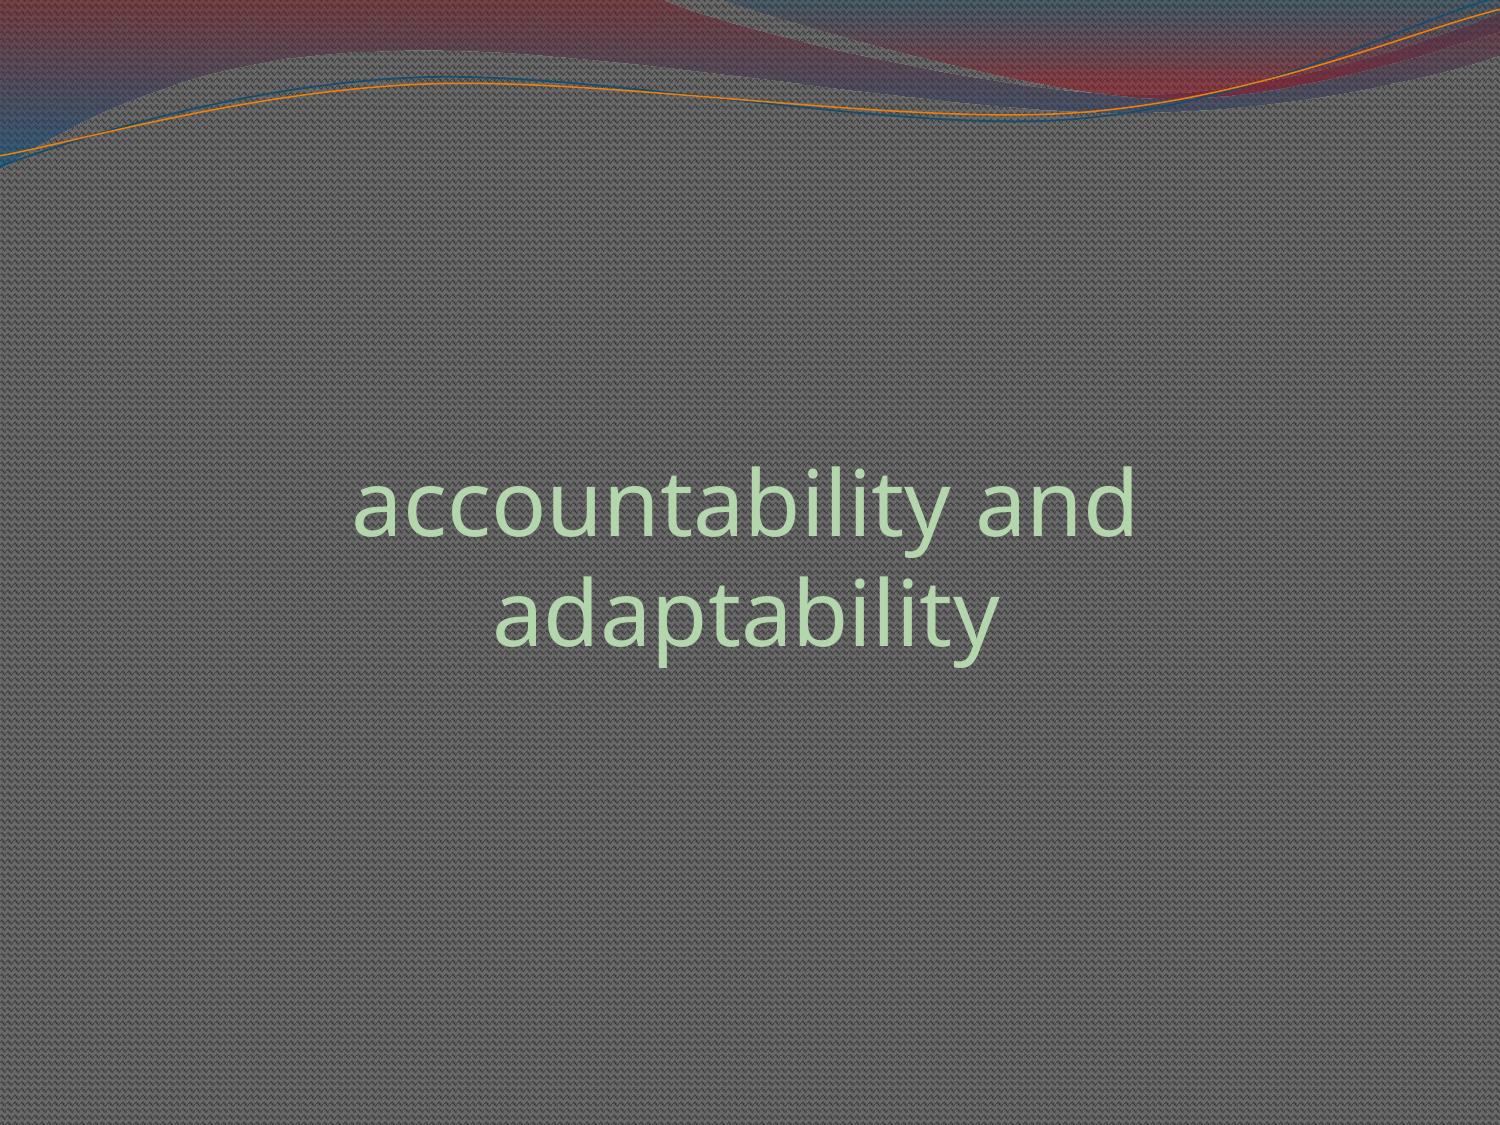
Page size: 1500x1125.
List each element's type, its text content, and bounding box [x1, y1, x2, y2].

text_box accountability and adaptability [87, 437, 1406, 673]
